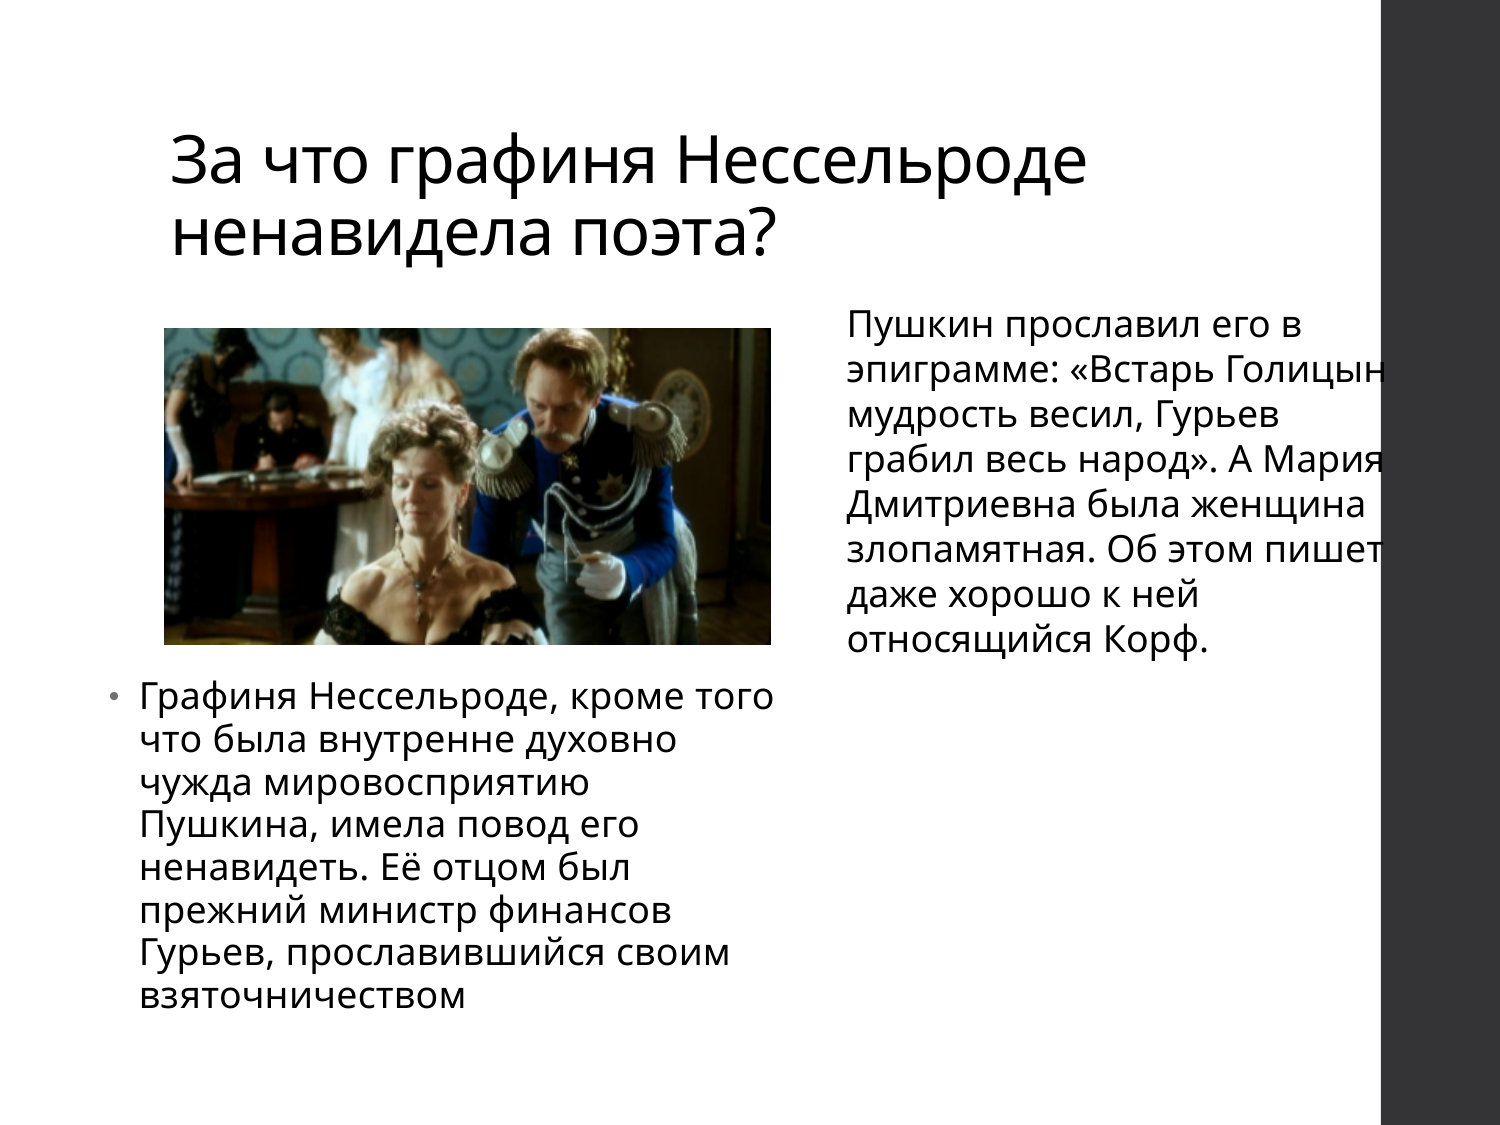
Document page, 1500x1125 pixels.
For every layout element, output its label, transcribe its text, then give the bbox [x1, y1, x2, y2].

text_box Пушкин прославил его в эпиграмме: «Встарь Голицын мудрость весил, Гурьев грабил весь народ». А Мария Дмитриевна была женщина злопамятная. Об этом пишет даже хорошо к ней относящийся Корф. [831, 292, 1407, 713]
title За что графиня Нессельроде ненавидела поэта? [155, 60, 1348, 278]
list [163, 327, 771, 645]
list Графиня Нессельроде, кроме того что была внутренне духовно чужда мировосприятию Пушкина, имела повод его ненавидеть. Её отцом был прежний министр финансов Гурьев, прославившийся своим взяточничеством [93, 667, 792, 1058]
